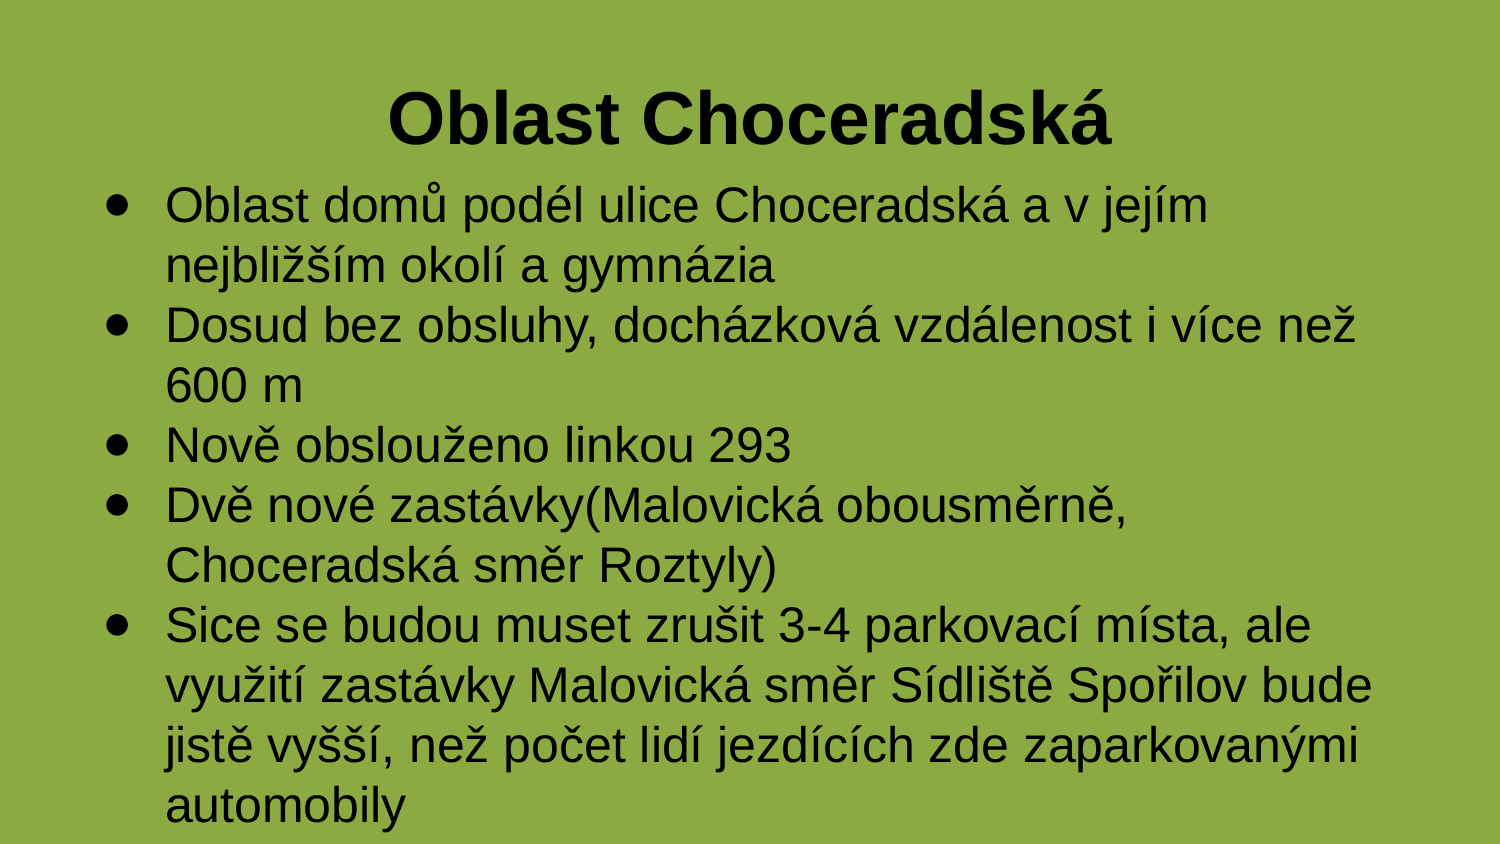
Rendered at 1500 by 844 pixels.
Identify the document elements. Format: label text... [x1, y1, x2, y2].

title Oblast Choceradská [75, 3, 1425, 157]
list Oblast domů podél ulice Choceradská a v jejím nejbližším okolí a gymnázia Dosud bez obsluhy, docházková vzdálenost i více než 600 m Nově obslouženo linkou 293 Dvě nové zastávky(Malovická obousměrně, Choceradská směr Roztyly) Sice se budou muset zrušit 3-4 parkovací místa, ale využití zastávky Malovická směr Sídliště Spořilov bude jistě vyšší, než počet lidí jezdících zde zaparkovanými automobily [75, 157, 1425, 844]
